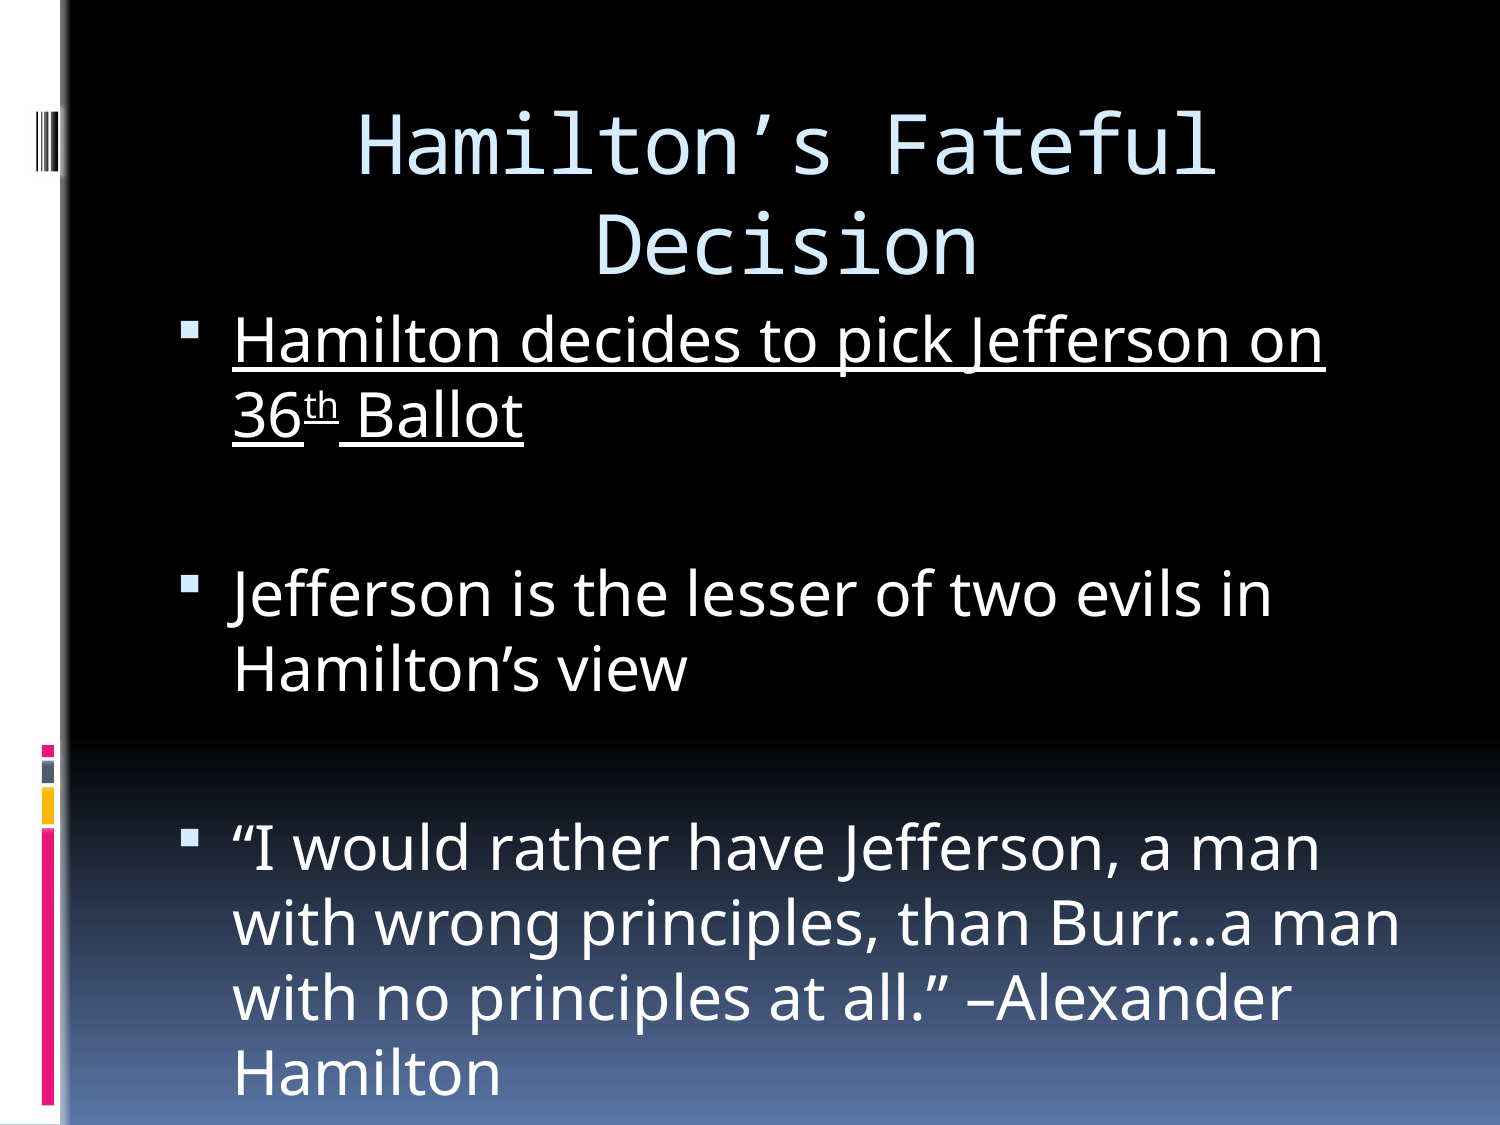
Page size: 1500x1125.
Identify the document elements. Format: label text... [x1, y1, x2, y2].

list Hamilton decides to pick Jefferson on 36th Ballot Jefferson is the lesser of two evils in Hamilton’s view “I would rather have Jefferson, a man with wrong principles, than Burr…a man with no principles at all.” –Alexander Hamilton [150, 292, 1425, 1043]
title Hamilton’s Fateful Decision [150, 83, 1425, 234]
